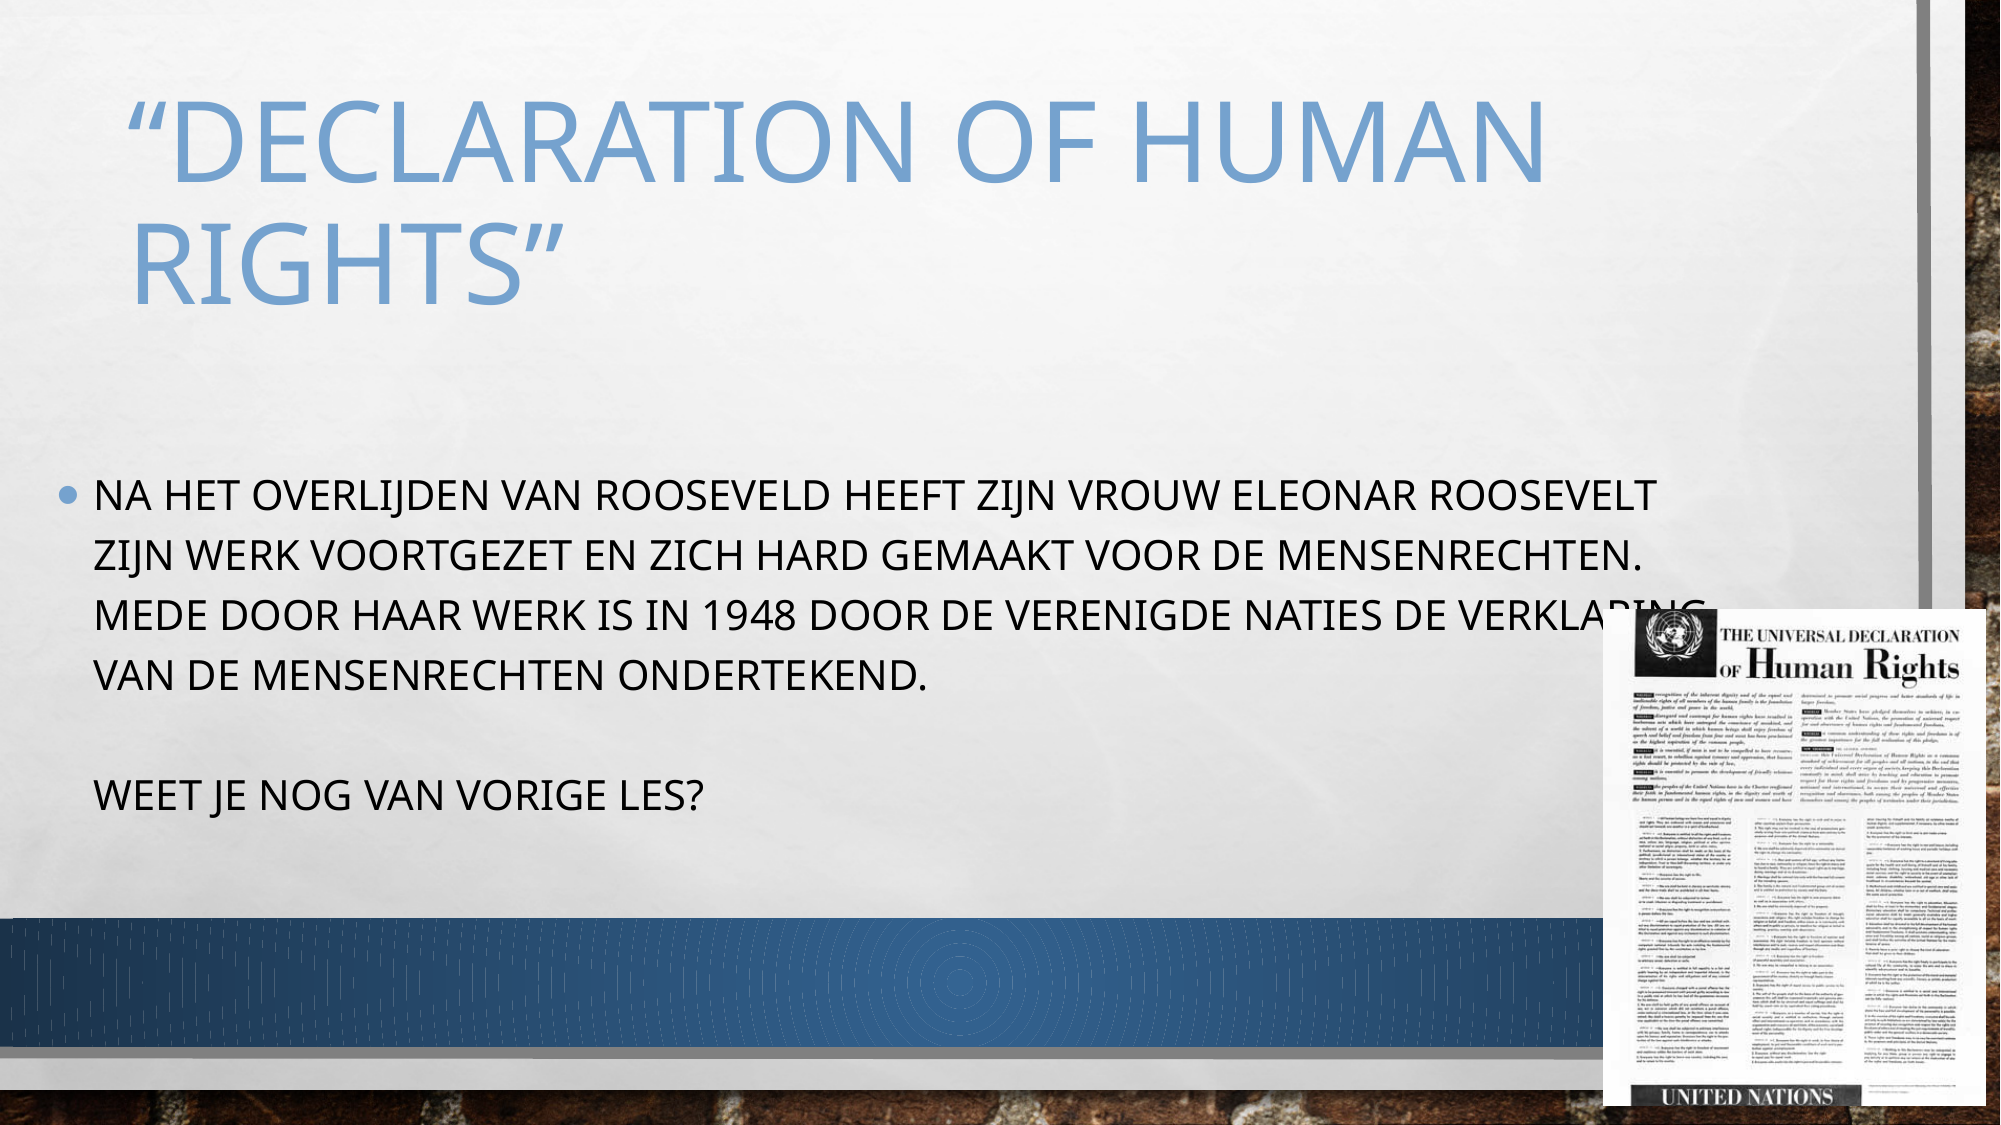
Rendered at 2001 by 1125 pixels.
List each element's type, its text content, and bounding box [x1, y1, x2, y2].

list Na het overlijden van Rooseveld heeft zijn vrouw Eleonar Roosevelt zijn werk voortgezet en zich hard gemaakt voor de mensenrechten. Mede Door haar werk is in 1948 door de verenigde naties de verklaring van de mensenrechten ondertekend. Weet je nog van vorige les? [41, 367, 1747, 911]
title “Declaration of Human Rights” [112, 112, 1818, 302]
picture [0, 0, 2000, 1125]
